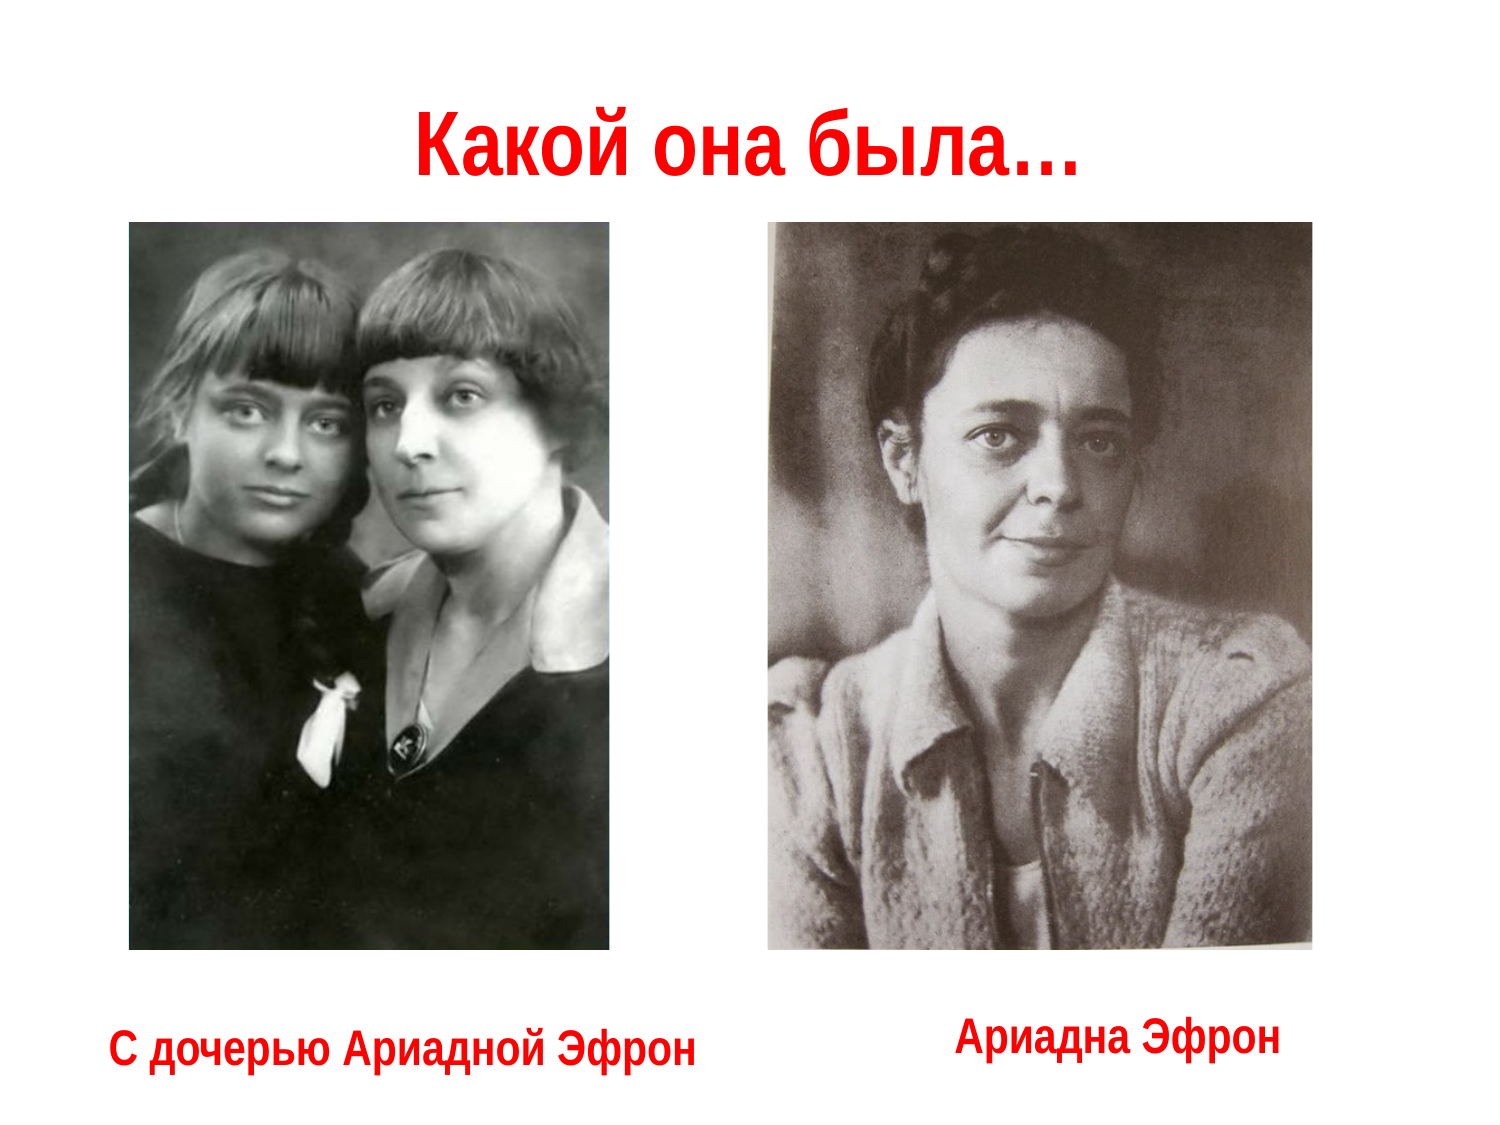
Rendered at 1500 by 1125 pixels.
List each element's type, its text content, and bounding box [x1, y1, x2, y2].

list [128, 222, 610, 950]
text_box Ариадна Эфрон [939, 996, 1297, 1071]
title Какой она была… [75, 45, 1425, 233]
text_box С дочерью Ариадной Эфрон [93, 1007, 821, 1083]
picture [767, 222, 1313, 950]
